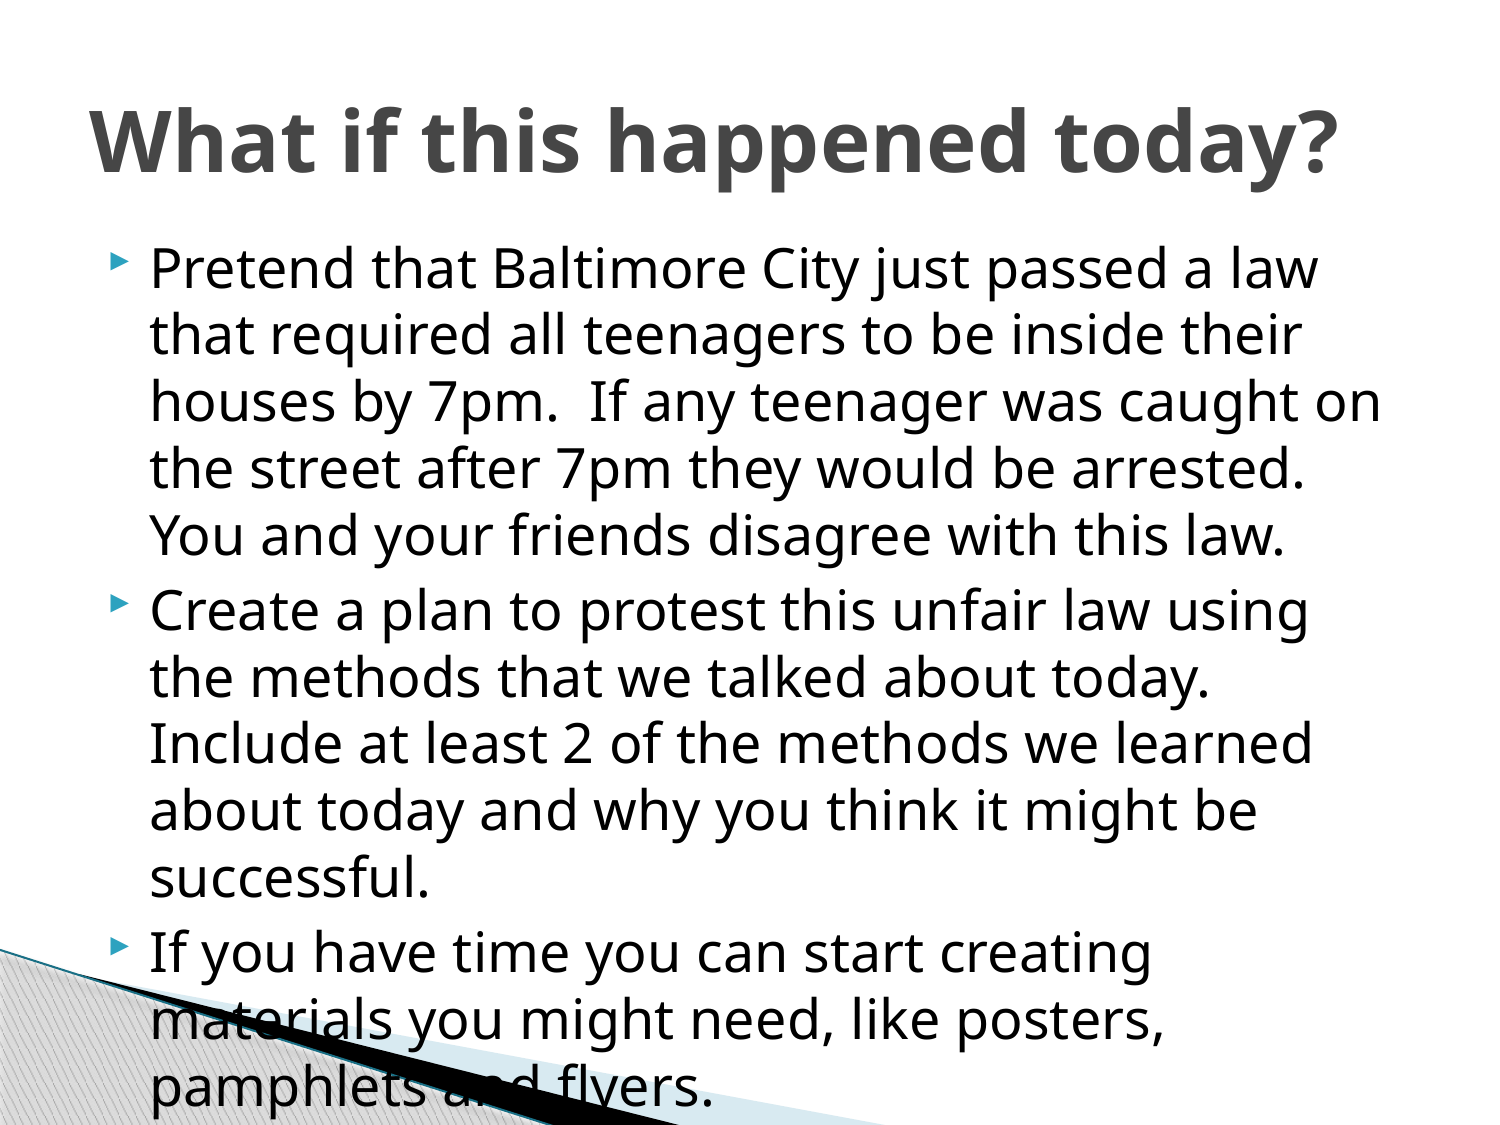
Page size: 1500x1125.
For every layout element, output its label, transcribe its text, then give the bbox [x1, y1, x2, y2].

list Pretend that Baltimore City just passed a law that required all teenagers to be inside their houses by 7pm. If any teenager was caught on the street after 7pm they would be arrested. You and your friends disagree with this law. Create a plan to protest this unfair law using the methods that we talked about today. Include at least 2 of the methods we learned about today and why you think it might be successful. If you have time you can start creating materials you might need, like posters, pamphlets and flyers. [75, 233, 1425, 1125]
title What if this happened today? [75, 45, 1425, 233]
